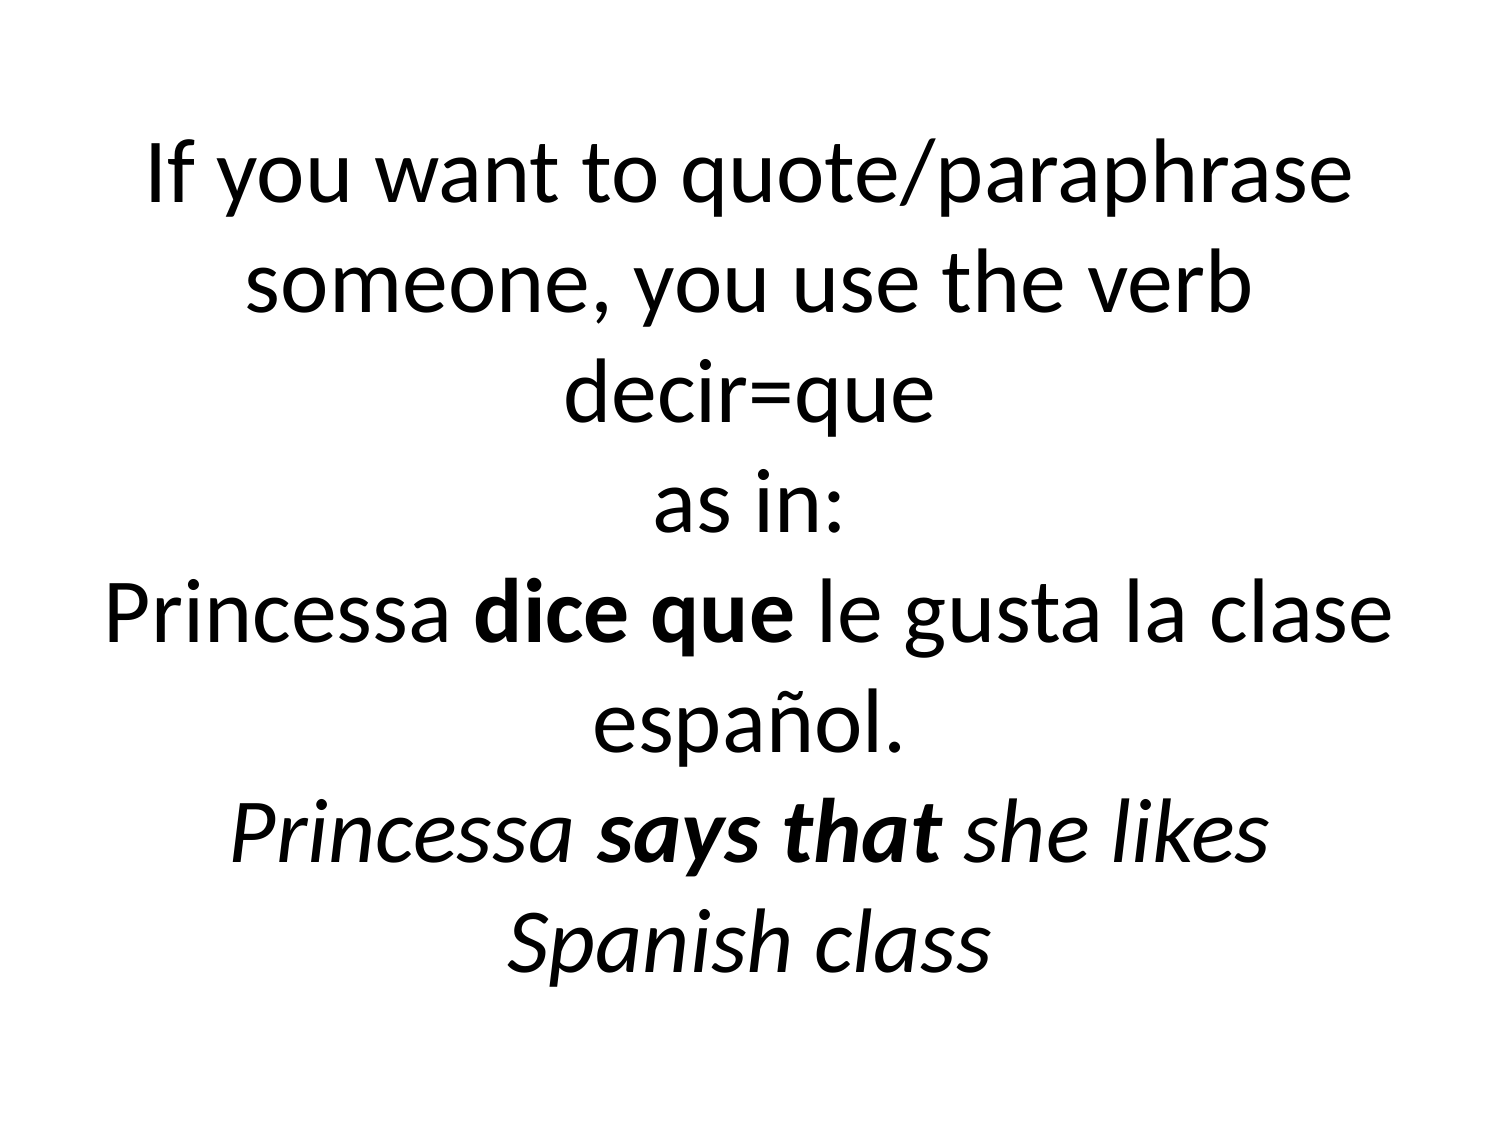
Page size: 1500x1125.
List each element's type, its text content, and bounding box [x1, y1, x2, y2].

title If you want to quote/paraphrase someone, you use the verb decir=que as in: Princessa dice que le gusta la clase español. Princessa says that she likes Spanish class [75, 45, 1425, 1057]
